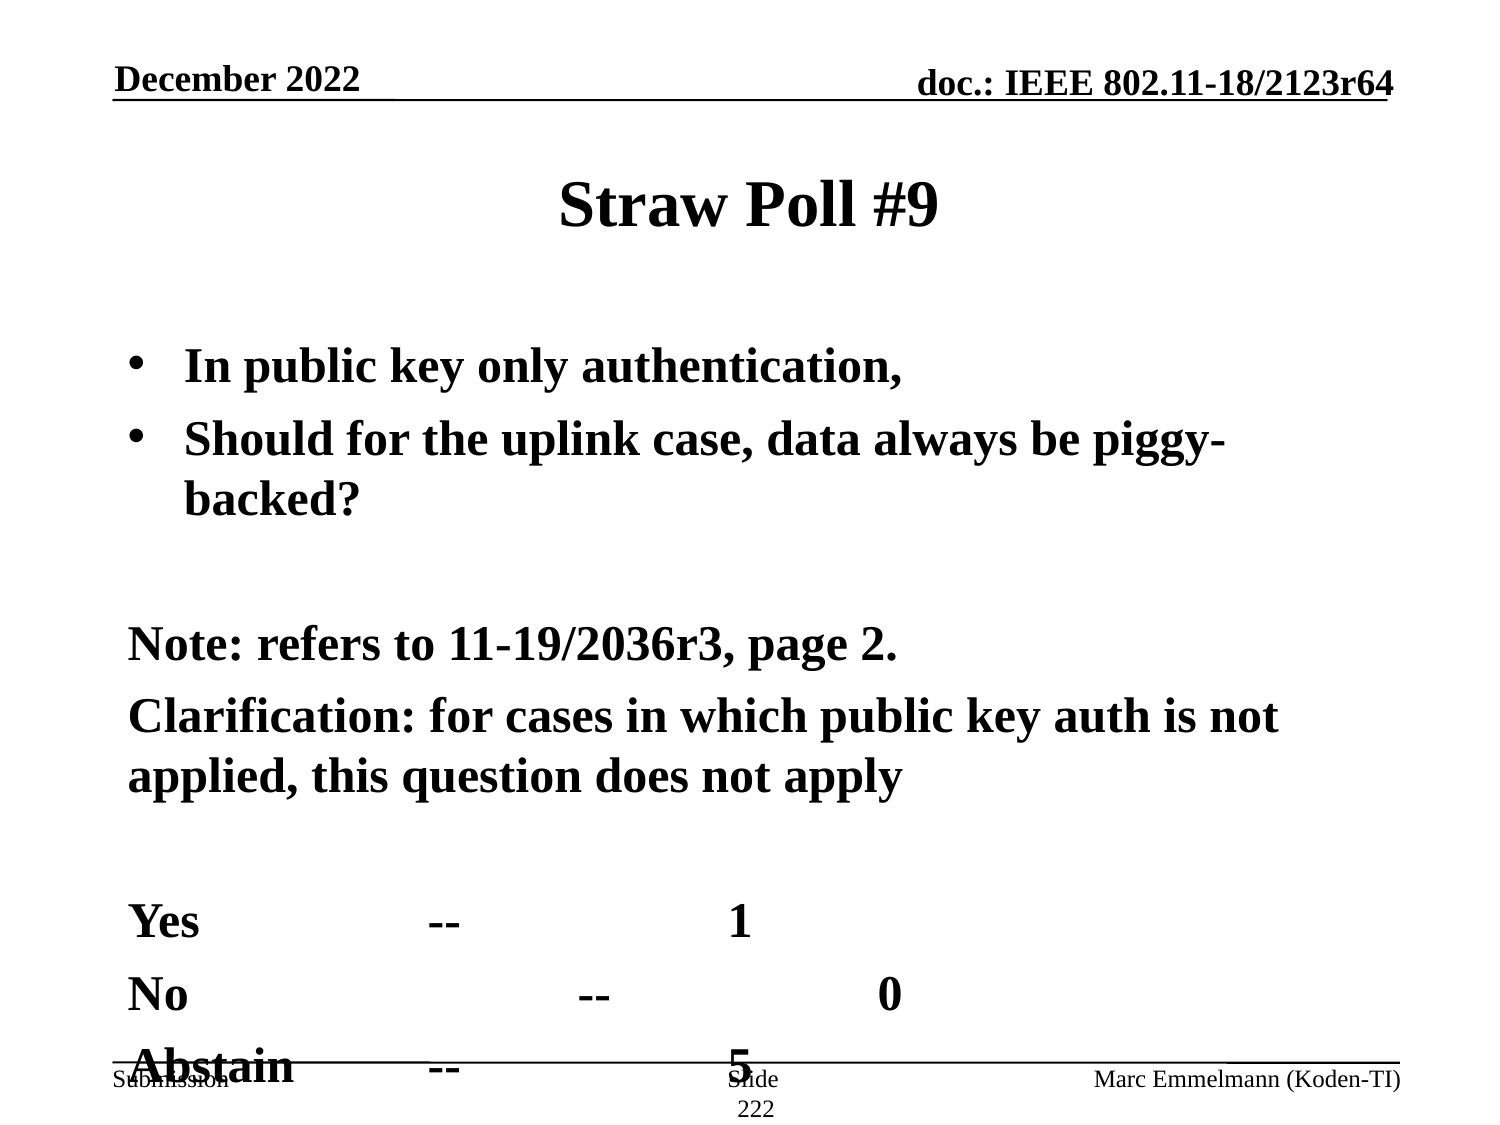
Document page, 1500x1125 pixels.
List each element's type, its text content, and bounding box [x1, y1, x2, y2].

slide_number Slide 222 [712, 1061, 800, 1123]
list In public key only authentication, Should for the uplink case, data always be piggy-backed? Note: refers to 11-19/2036r3, page 2. Clarification: for cases in which public key auth is not applied, this question does not apply Yes -- 1 No -- 0 Abstain -- 5 [112, 324, 1388, 1000]
footer Marc Emmelmann (Koden-TI) [878, 1061, 1402, 1093]
title Straw Poll #9 [112, 112, 1388, 288]
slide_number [114, 54, 423, 100]
